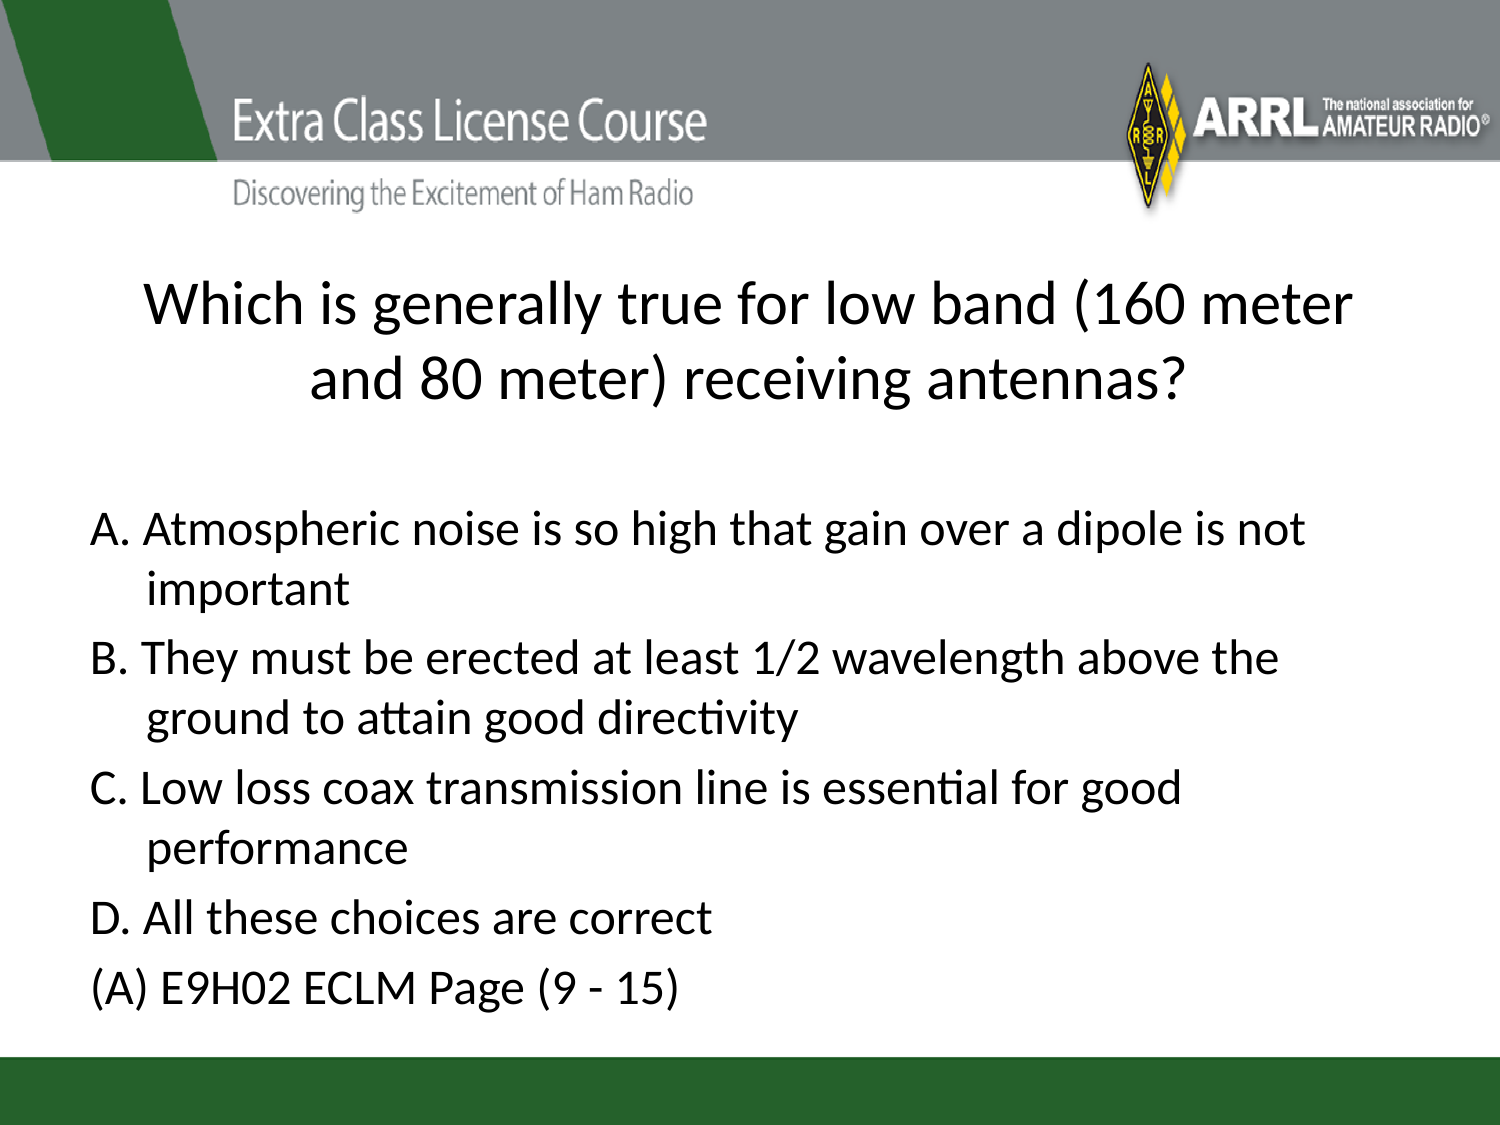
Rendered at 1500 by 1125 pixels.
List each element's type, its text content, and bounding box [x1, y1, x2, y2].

list A. Atmospheric noise is so high that gain over a dipole is not important B. They must be erected at least 1/2 wavelength above the ground to attain good directivity C. Low loss coax transmission line is essential for good performance D. All these choices are correct (A) E9H02 ECLM Page (9 - 15) [75, 487, 1425, 1005]
picture [0, 0, 1500, 1125]
title Which is generally true for low band (160 meter and 80 meter) receiving antennas? [75, 254, 1425, 435]
